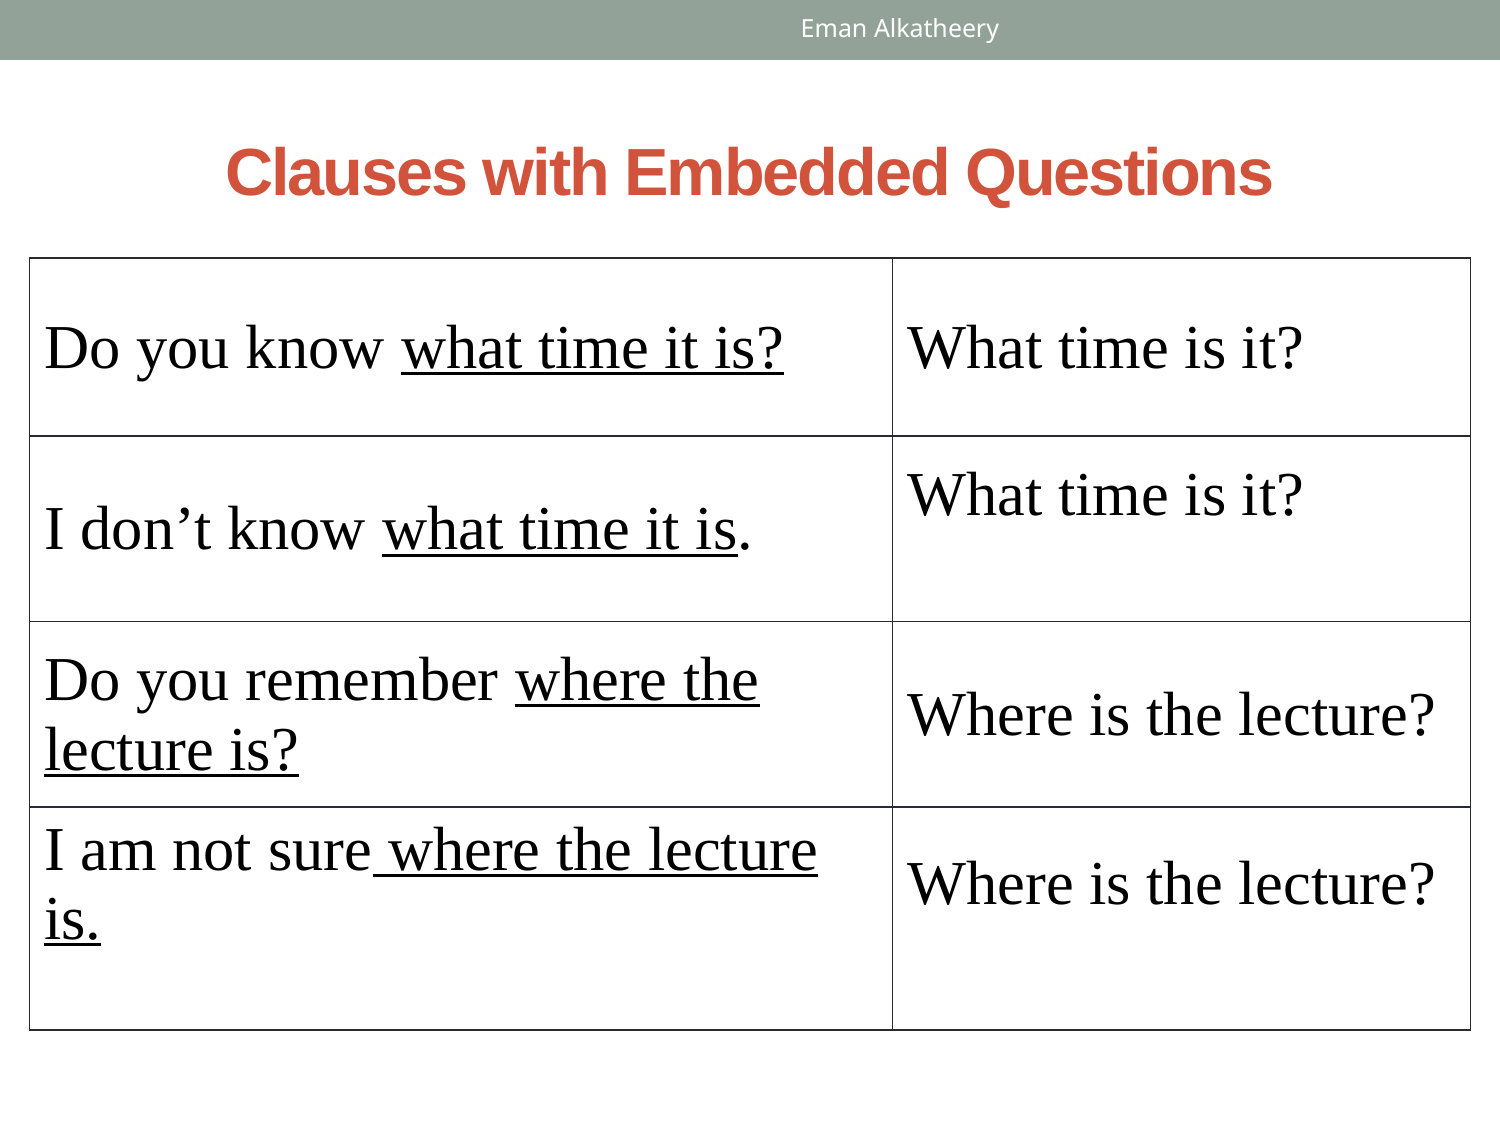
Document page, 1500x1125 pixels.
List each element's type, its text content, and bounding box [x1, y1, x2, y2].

table_cell Where is the lecture? [893, 622, 1470, 806]
table_cell What time is it? [893, 437, 1470, 621]
table_cell Do you remember where the lecture is? [30, 622, 892, 806]
table_cell I am not sure where the lecture is. [30, 808, 892, 1029]
table_header What time is it? [893, 259, 1470, 435]
table_cell I don’t know what time it is. [30, 437, 892, 621]
table_cell Where is the lecture? [893, 808, 1470, 1029]
footer Eman Alkatheery [562, 3, 1238, 57]
title Clauses with Embedded Questions [75, 87, 1425, 250]
table_header Do you know what time it is? [30, 259, 892, 435]
